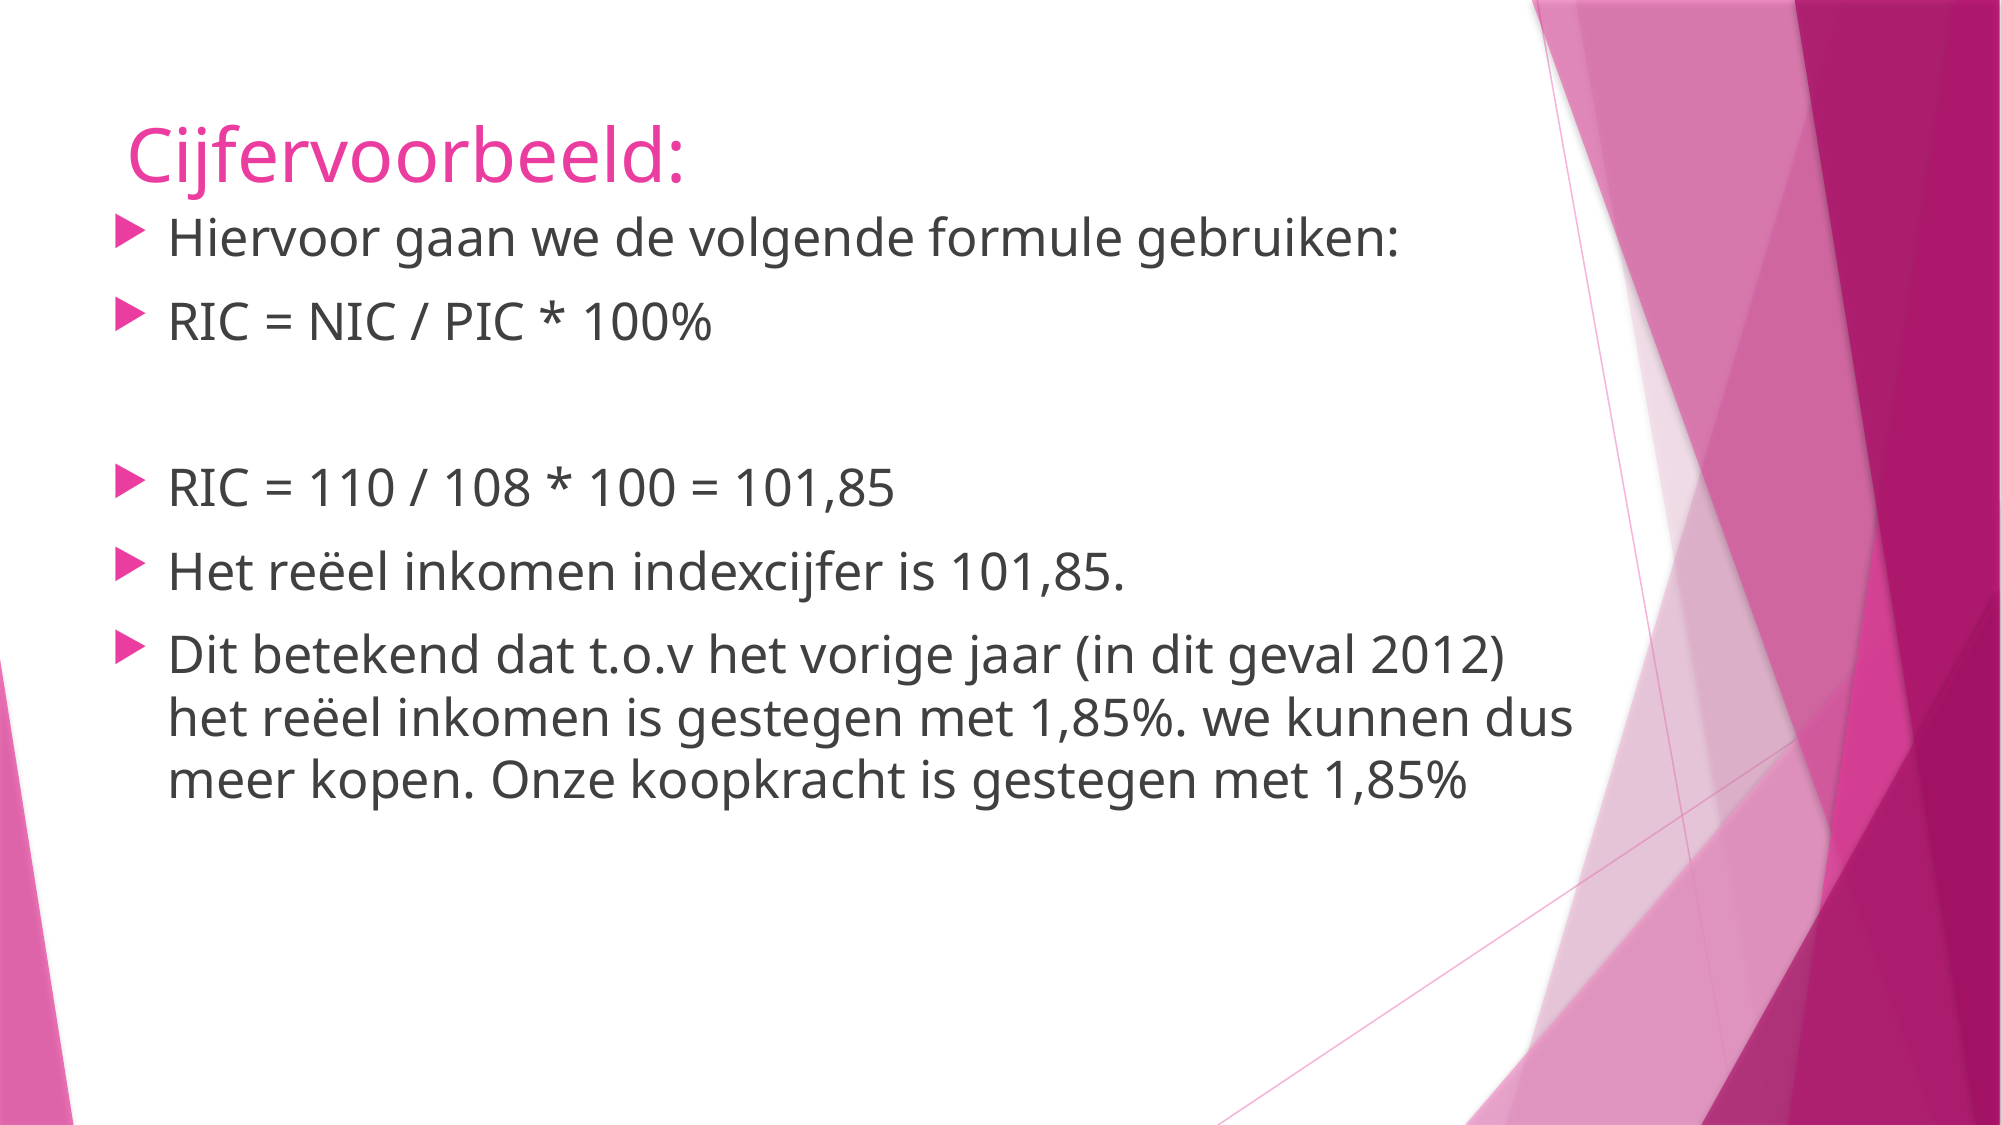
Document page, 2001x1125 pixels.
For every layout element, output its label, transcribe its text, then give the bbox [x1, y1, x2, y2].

list Hiervoor gaan we de volgende formule gebruiken: RIC = NIC / PIC * 100% RIC = 110 / 108 * 100 = 101,85 Het reëel inkomen indexcijfer is 101,85. Dit betekend dat t.o.v het vorige jaar (in dit geval 2012) het reëel inkomen is gestegen met 1,85%. we kunnen dus meer kopen. Onze koopkracht is gestegen met 1,85% [96, 197, 1591, 1080]
title Cijfervoorbeeld: [111, 99, 1522, 197]
